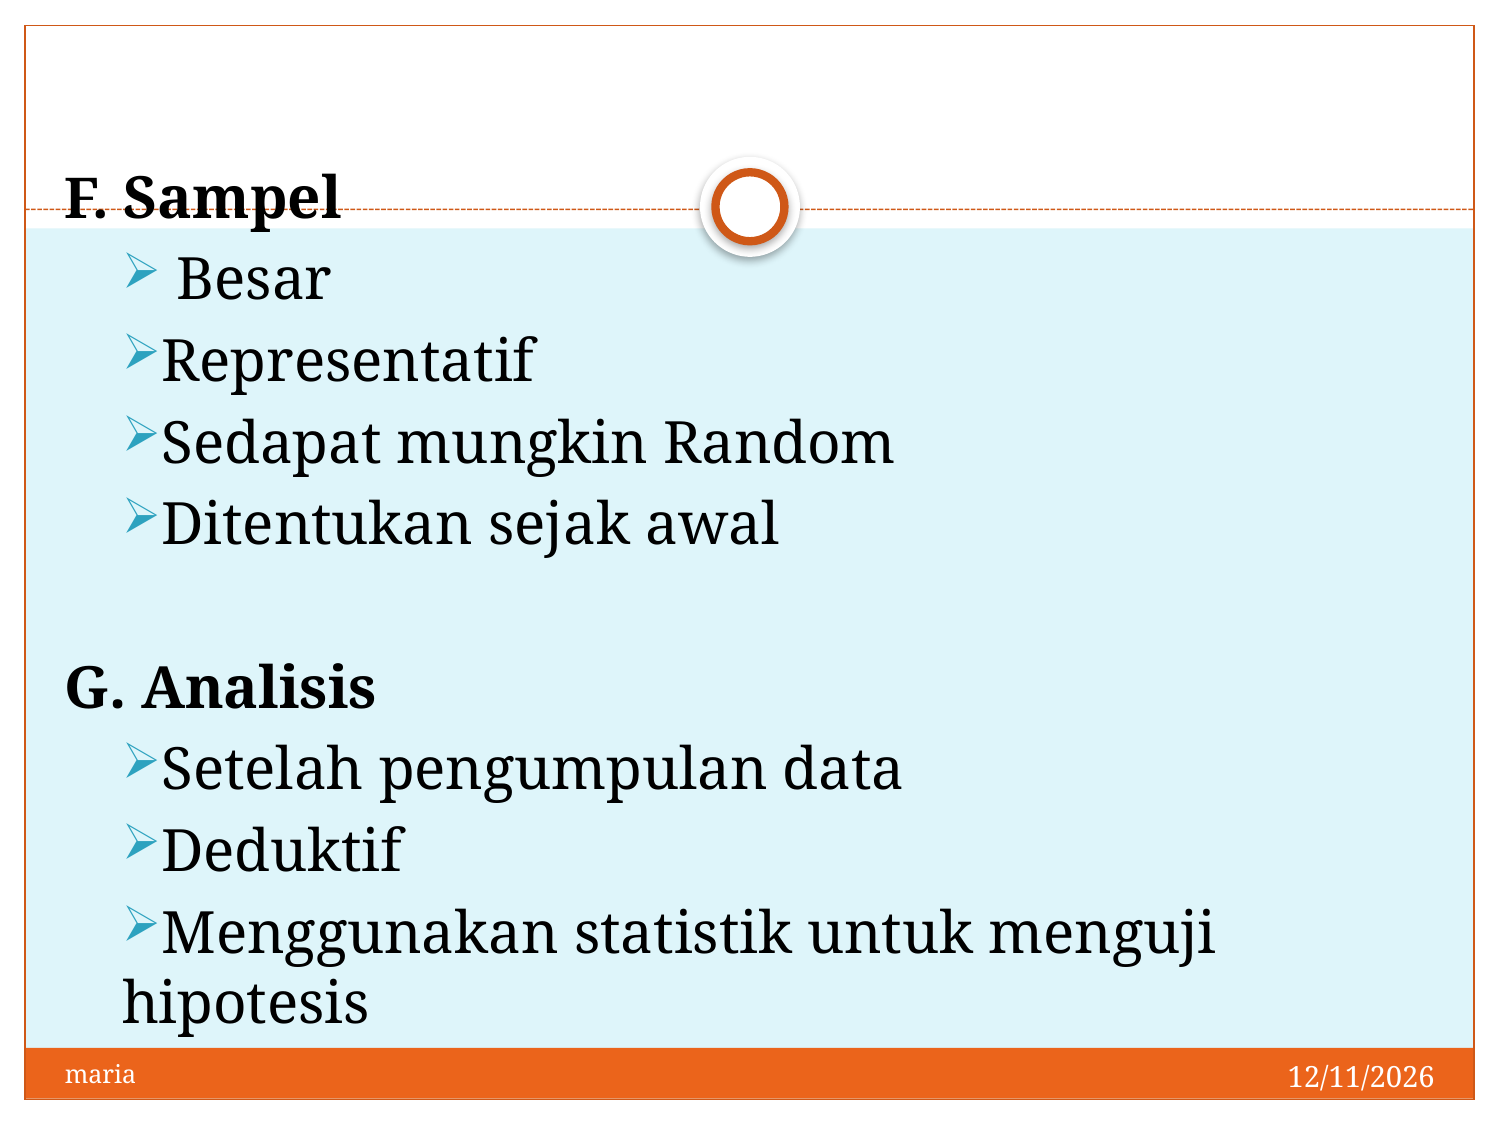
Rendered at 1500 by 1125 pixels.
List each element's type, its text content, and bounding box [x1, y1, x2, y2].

list F. Sampel Besar Representatif Sedapat mungkin Random Ditentukan sejak awal G. Analisis Setelah pengumpulan data Deduktif Menggunakan statistik untuk menguji hipotesis [49, 152, 1445, 1001]
footer maria [50, 1051, 638, 1112]
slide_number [950, 1050, 1450, 1111]
